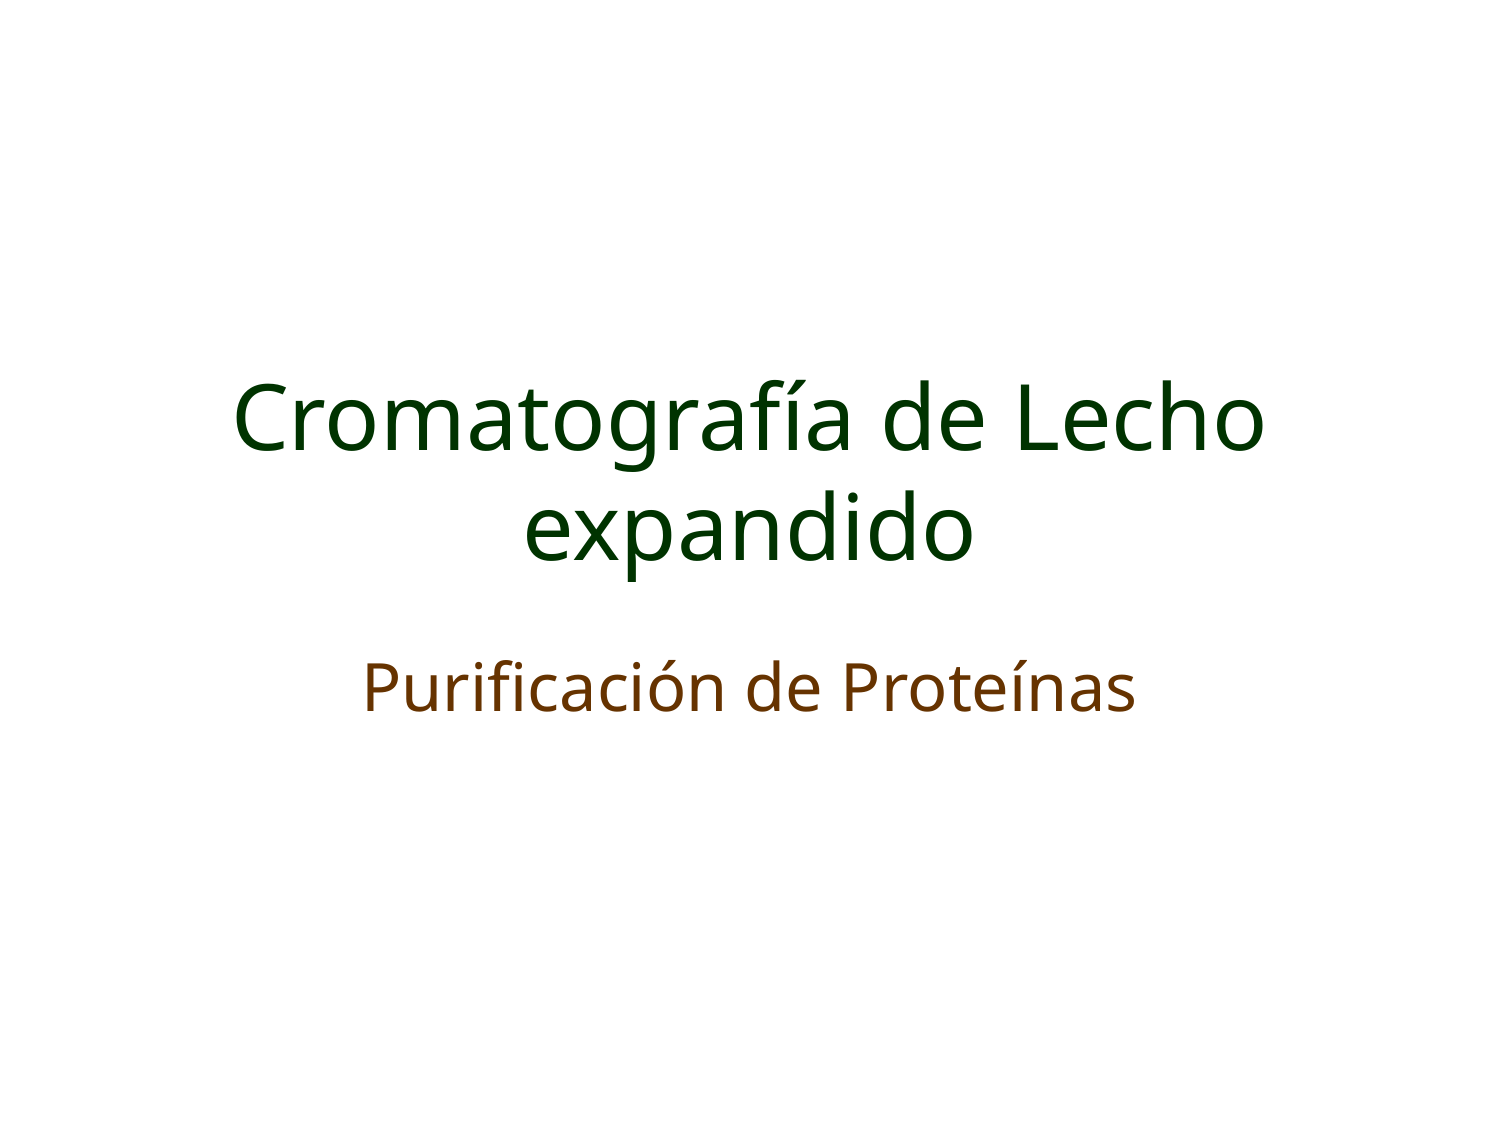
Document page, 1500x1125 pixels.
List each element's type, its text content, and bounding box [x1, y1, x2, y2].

title Cromatografía de Lecho expandido [112, 374, 1388, 563]
subtitle Purificación de Proteínas [224, 637, 1276, 926]
